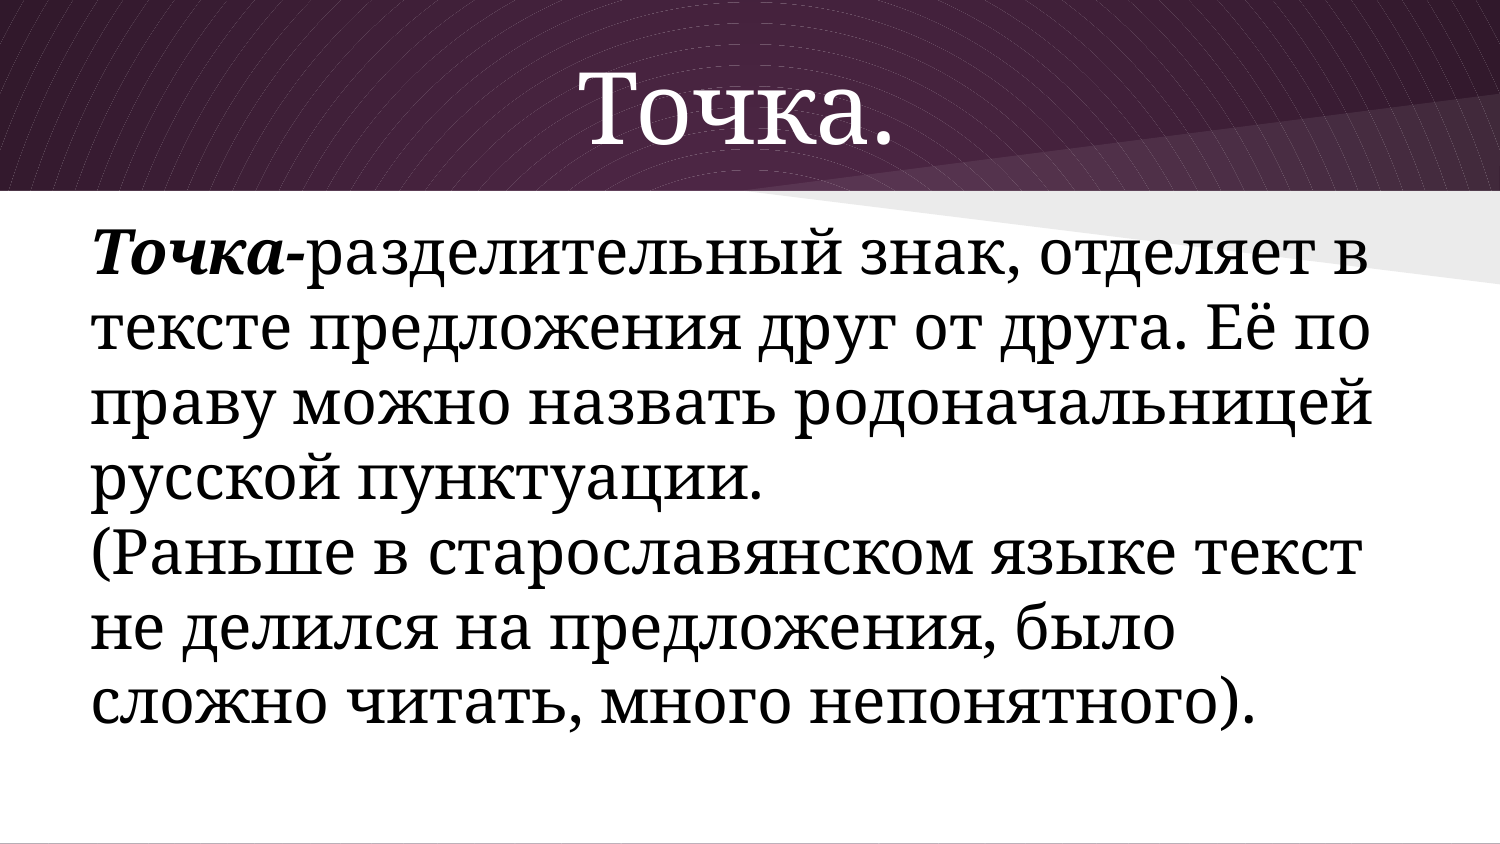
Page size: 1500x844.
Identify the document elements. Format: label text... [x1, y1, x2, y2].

list Точка-разделительный знак, отделяет в тексте предложения друг от друга. Её по праву можно назвать родоначальницей русской пунктуации. (Раньше в старославянском языке текст не делился на предложения, было сложно читать, много непонятного). [75, 196, 1425, 808]
title Точка. [75, 33, 1425, 175]
